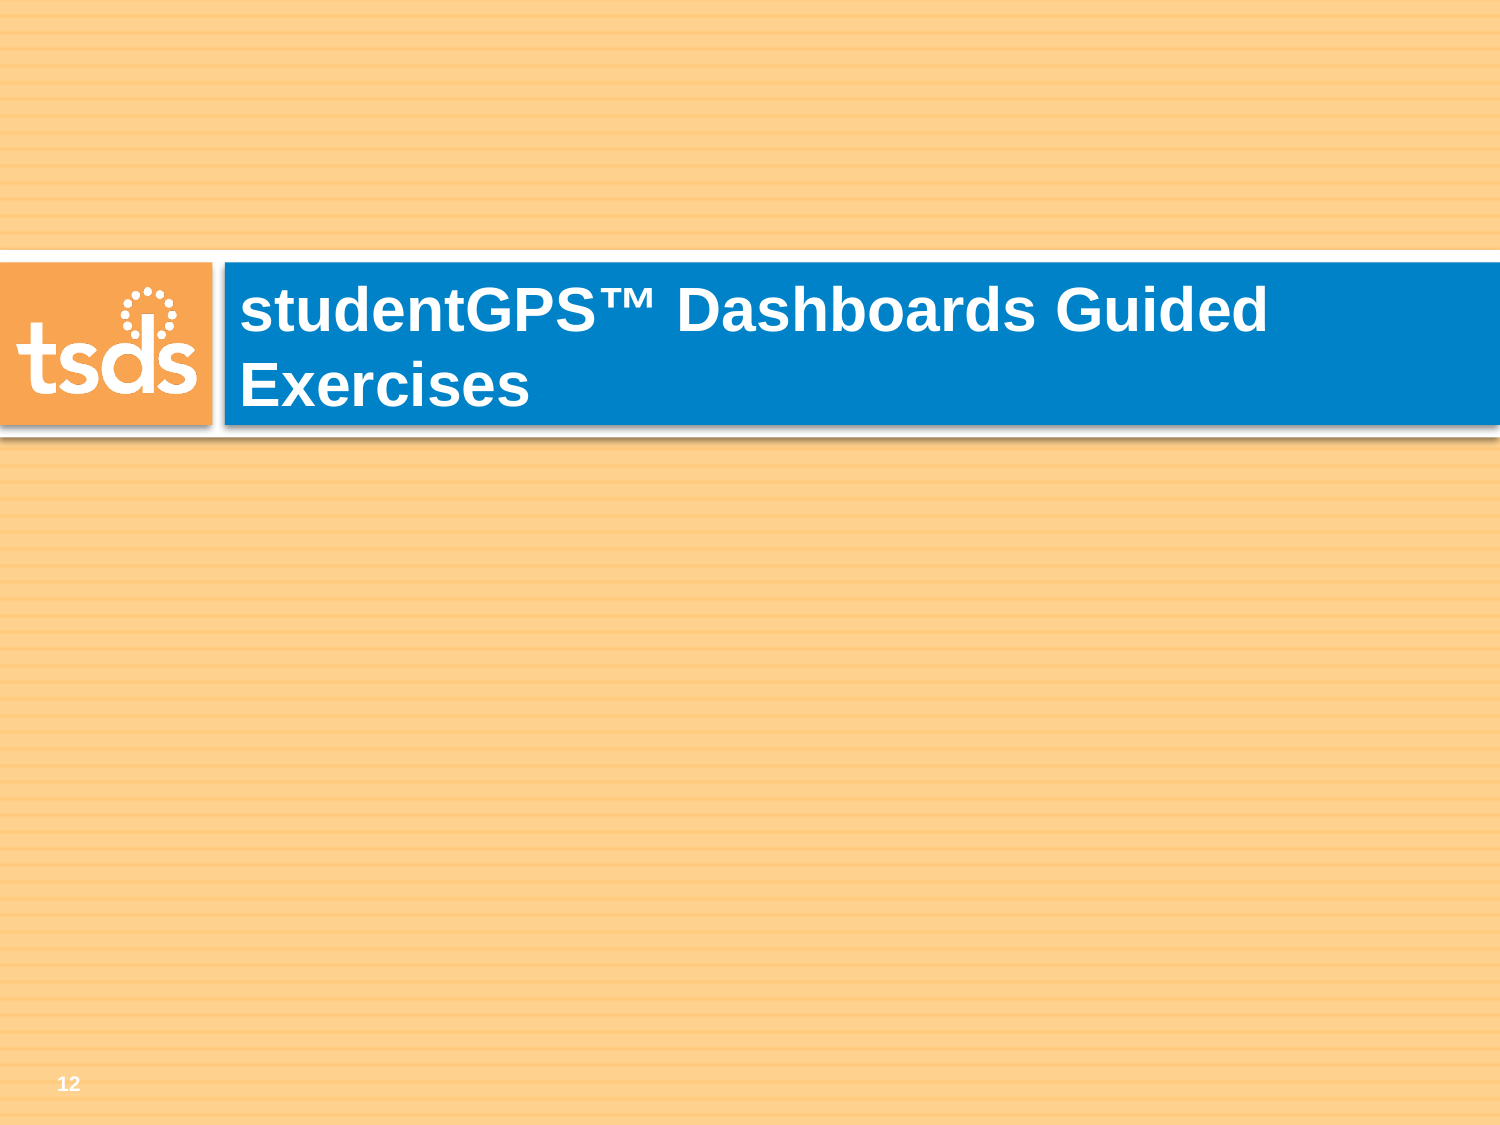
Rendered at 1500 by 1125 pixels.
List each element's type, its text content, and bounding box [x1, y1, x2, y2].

slide_number 11 [24, 1062, 113, 1103]
picture [16, 287, 197, 400]
title studentGPS™ Dashboards Guided Exercises [225, 262, 1475, 425]
